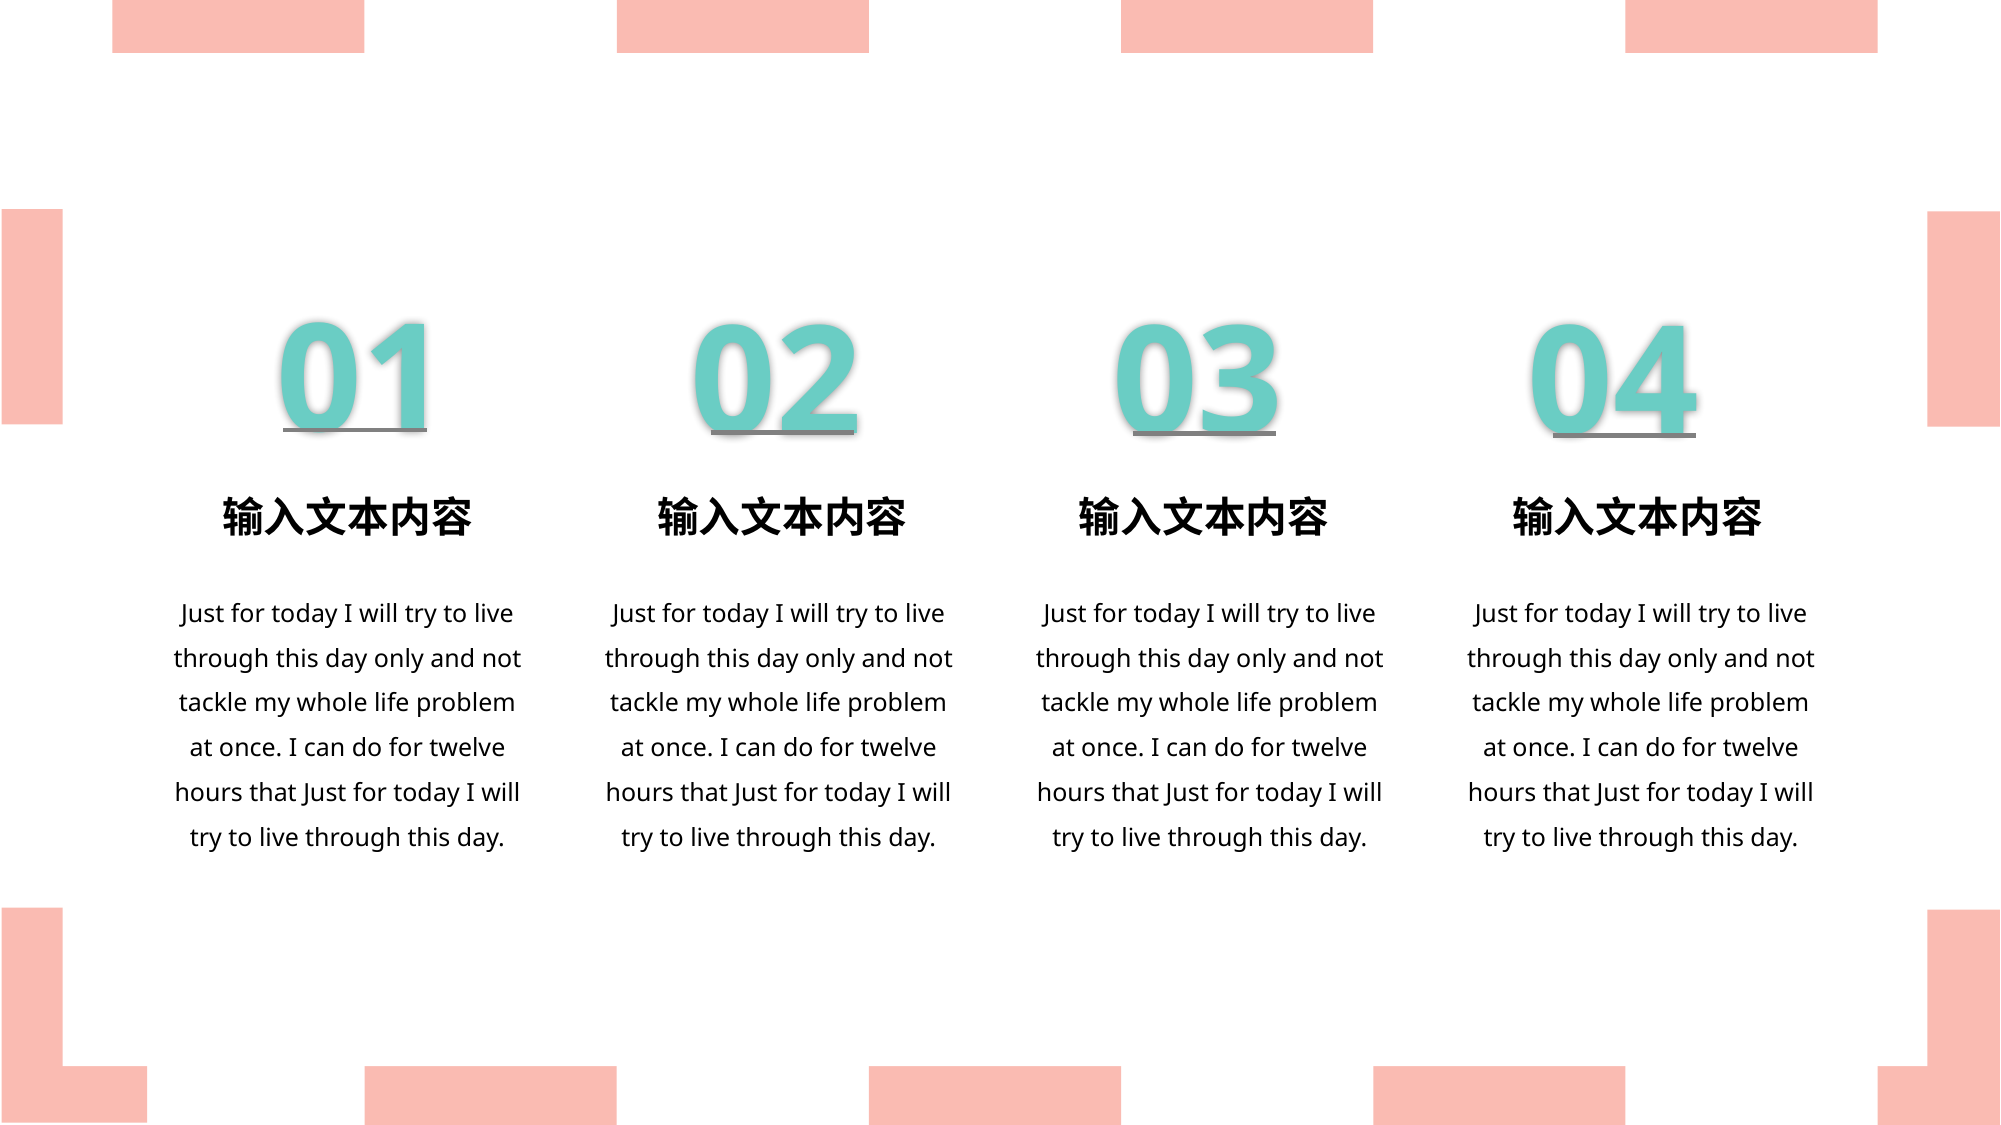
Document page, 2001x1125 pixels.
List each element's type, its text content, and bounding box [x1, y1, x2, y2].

text_box Just for today I will try to live through this day only and not tackle my whole life problem at once. I can do for twelve hours that Just for today I will try to live through this day. [1448, 574, 1835, 859]
text_box [62, 52, 1928, 1067]
text_box [111, 0, 366, 52]
text_box 02 [657, 276, 896, 471]
text_box 输入文本内容 [1428, 483, 1847, 549]
text_box 01 [253, 273, 471, 469]
text_box 04 [1498, 276, 1728, 471]
text_box 输入文本内容 [573, 483, 991, 549]
text_box Just for today I will try to live through this day only and not tackle my whole life problem at once. I can do for twelve hours that Just for today I will try to live through this day. [585, 574, 973, 859]
text_box Just for today I will try to live through this day only and not tackle my whole life problem at once. I can do for twelve hours that Just for today I will try to live through this day. [154, 574, 541, 859]
text_box [364, 1067, 618, 1125]
text_box 03 [1083, 276, 1313, 471]
text_box 输入文本内容 [995, 483, 1413, 549]
text_box [1120, 0, 1374, 52]
text_box [1372, 1067, 1626, 1125]
text_box 输入文本内容 [114, 483, 573, 549]
text_box [1624, 0, 1879, 52]
text_box [1877, 909, 2000, 1125]
text_box [616, 0, 870, 52]
text_box [1, 208, 62, 425]
text_box [1, 907, 148, 1124]
text_box [1928, 210, 2000, 428]
text_box [868, 1067, 1122, 1125]
text_box Just for today I will try to live through this day only and not tackle my whole life problem at once. I can do for twelve hours that Just for today I will try to live through this day. [1016, 574, 1404, 859]
